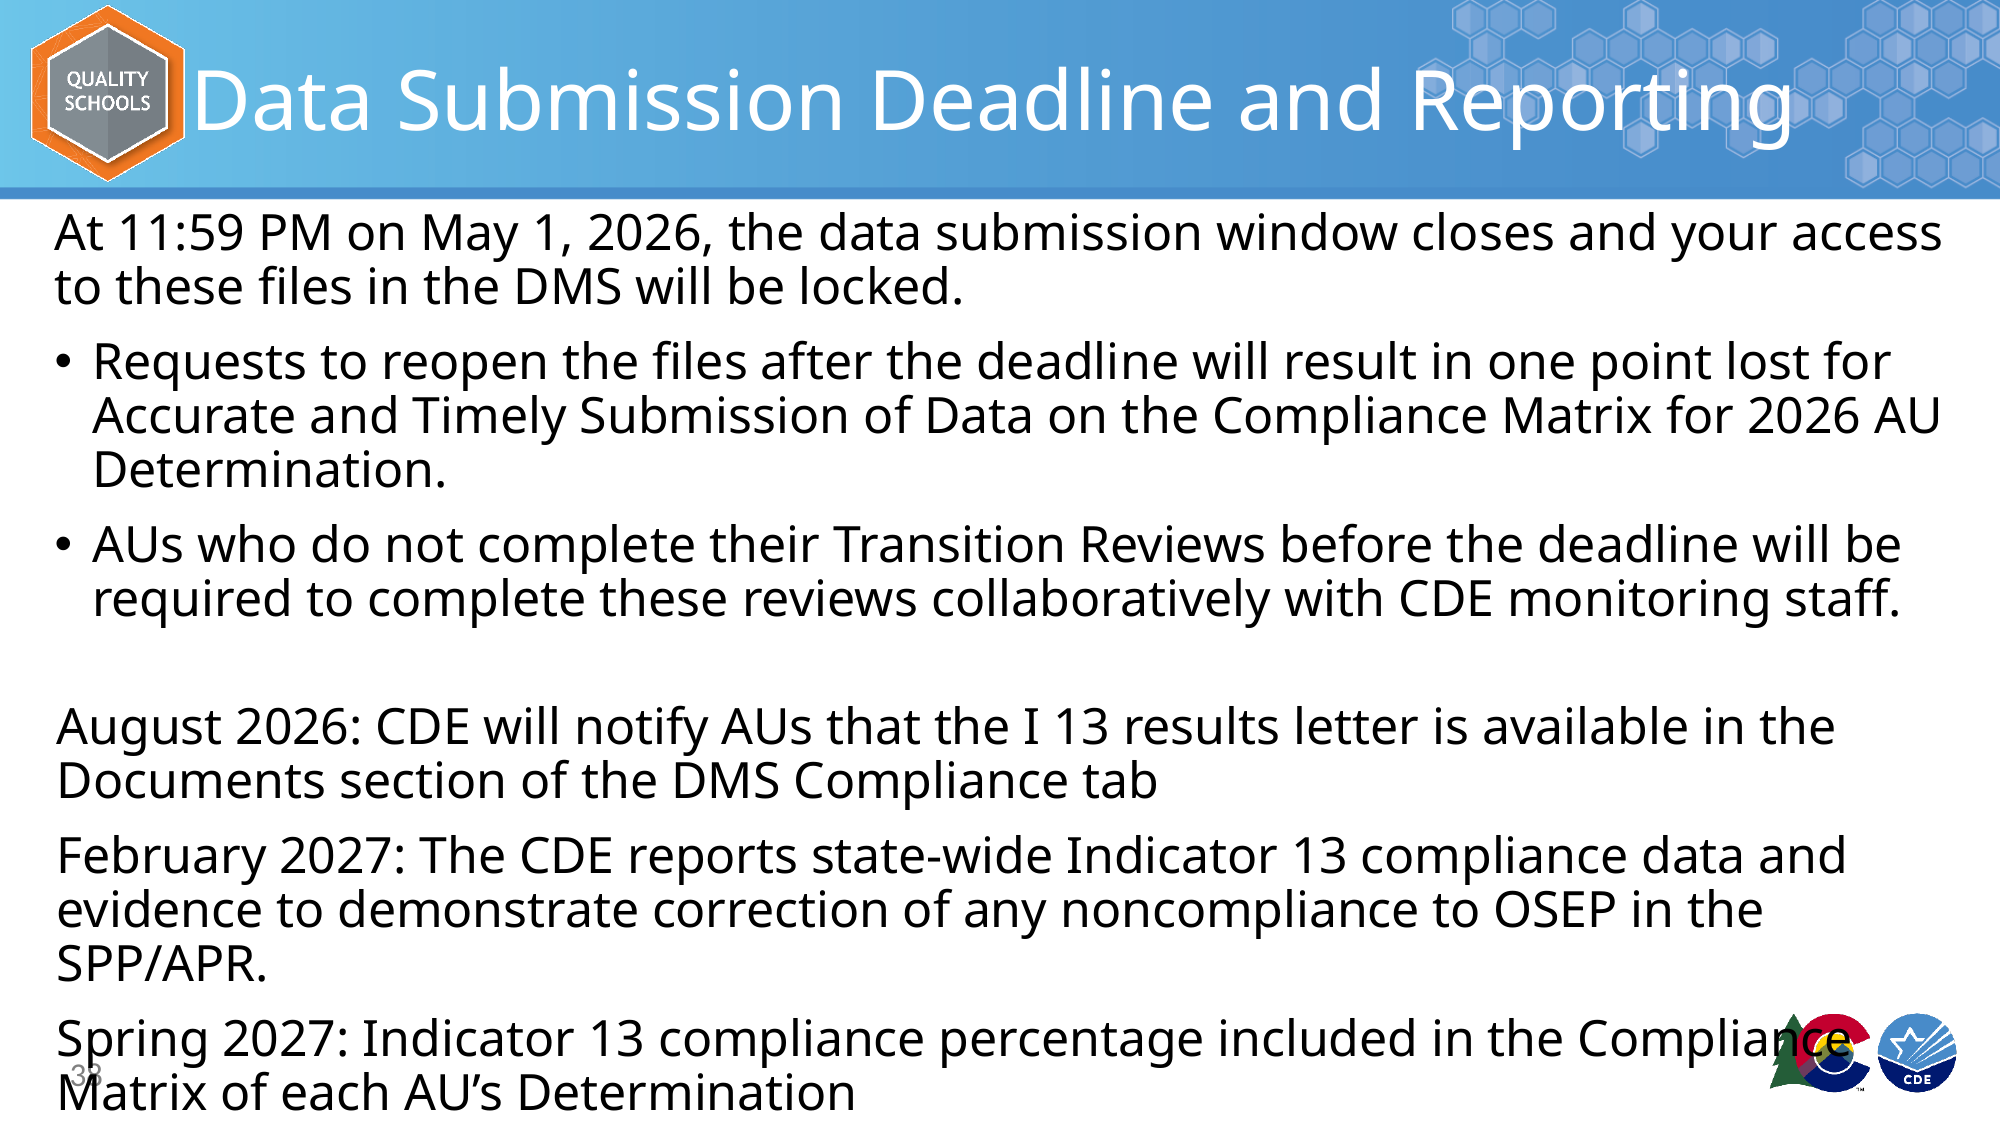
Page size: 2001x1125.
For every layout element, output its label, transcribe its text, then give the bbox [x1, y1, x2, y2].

picture [1768, 1012, 1957, 1093]
list At 11:59 PM on May 1, 2026, the data submission window closes and your access to these files in the DMS will be locked. Requests to reopen the files after the deadline will result in one point lost for Accurate and Timely Submission of Data on the Compliance Matrix for 2026 AU Determination. AUs who do not complete their Transition Reviews before the deadline will be required to complete these reviews collaboratively with CDE monitoring staff. August 2026: CDE will notify AUs that the I 13 results letter is available in the Documents section of the DMS Compliance tab February 2027: The CDE reports state-wide Indicator 13 compliance data and evidence to demonstrate correction of any noncompliance to OSEP in the SPP/APR. Spring 2027: Indicator 13 compliance percentage included in the Compliance Matrix of each AU’s Determination [54, 207, 1980, 922]
picture [0, 0, 2000, 200]
slide_number 38 [54, 1042, 505, 1103]
title Data Submission Deadline and Reporting [190, 58, 1909, 182]
